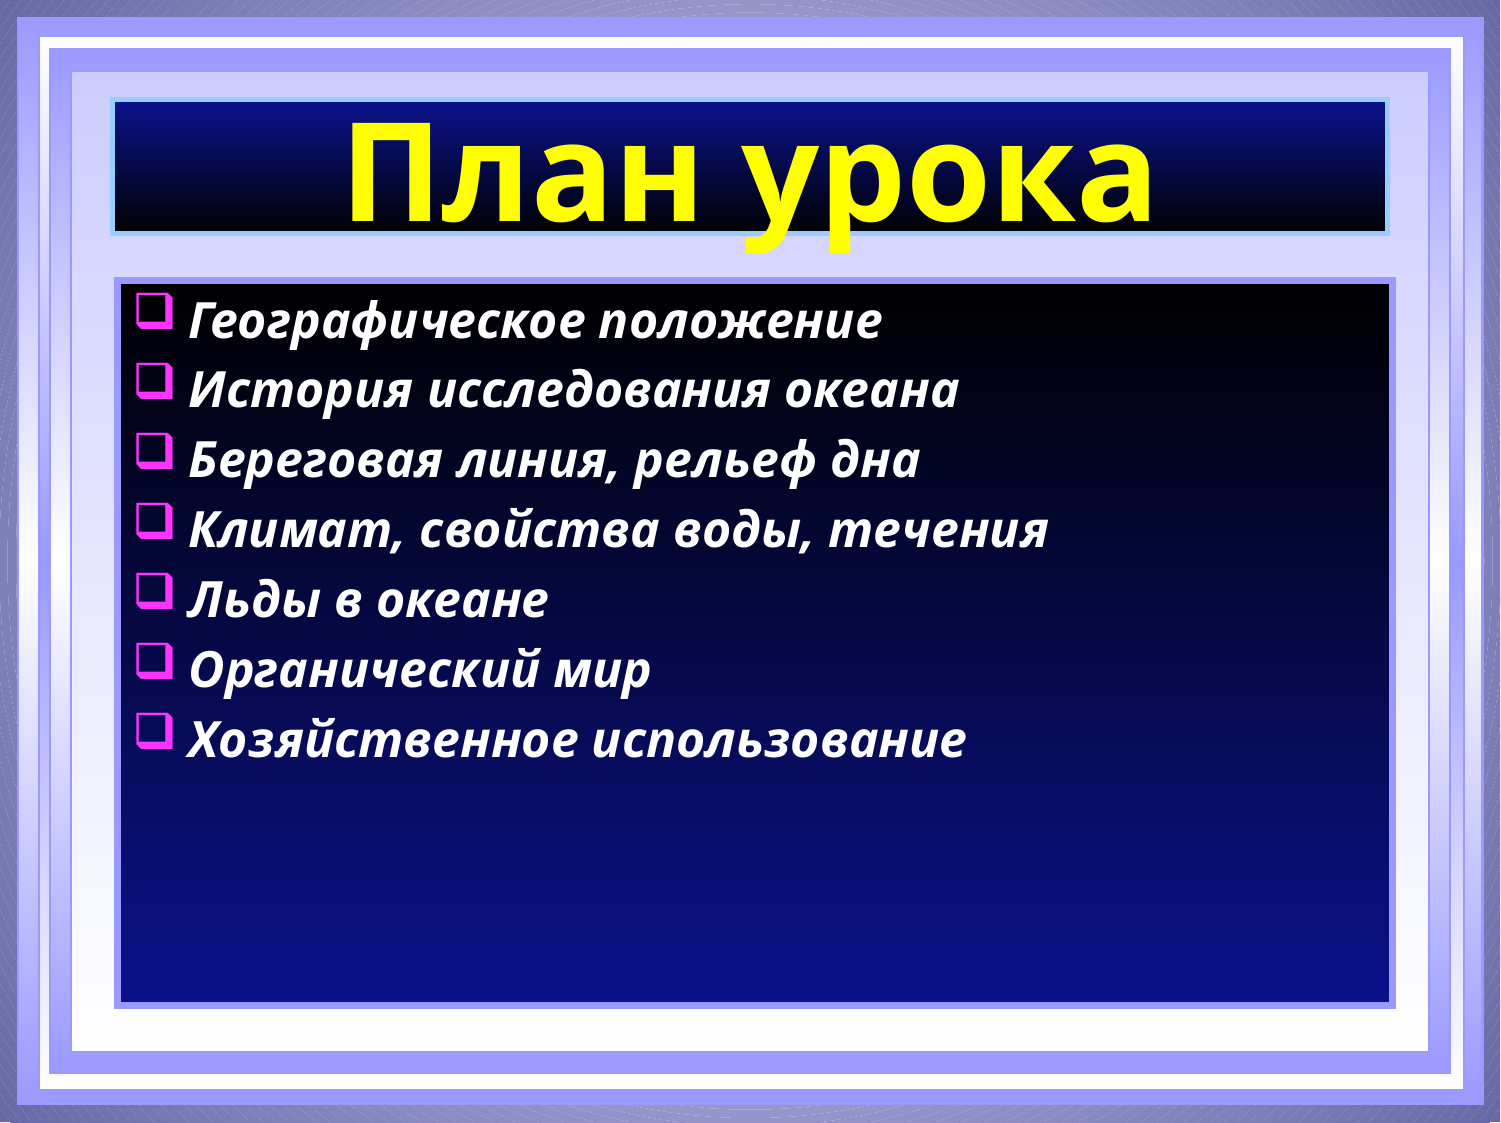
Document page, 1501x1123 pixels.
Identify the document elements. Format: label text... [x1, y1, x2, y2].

title План урока [112, 99, 1388, 235]
list Географическое положение История исследования океана Береговая линия, рельеф дна Климат, свойства воды, течения Льды в океане Органический мир Хозяйственное использование [116, 280, 1393, 1006]
